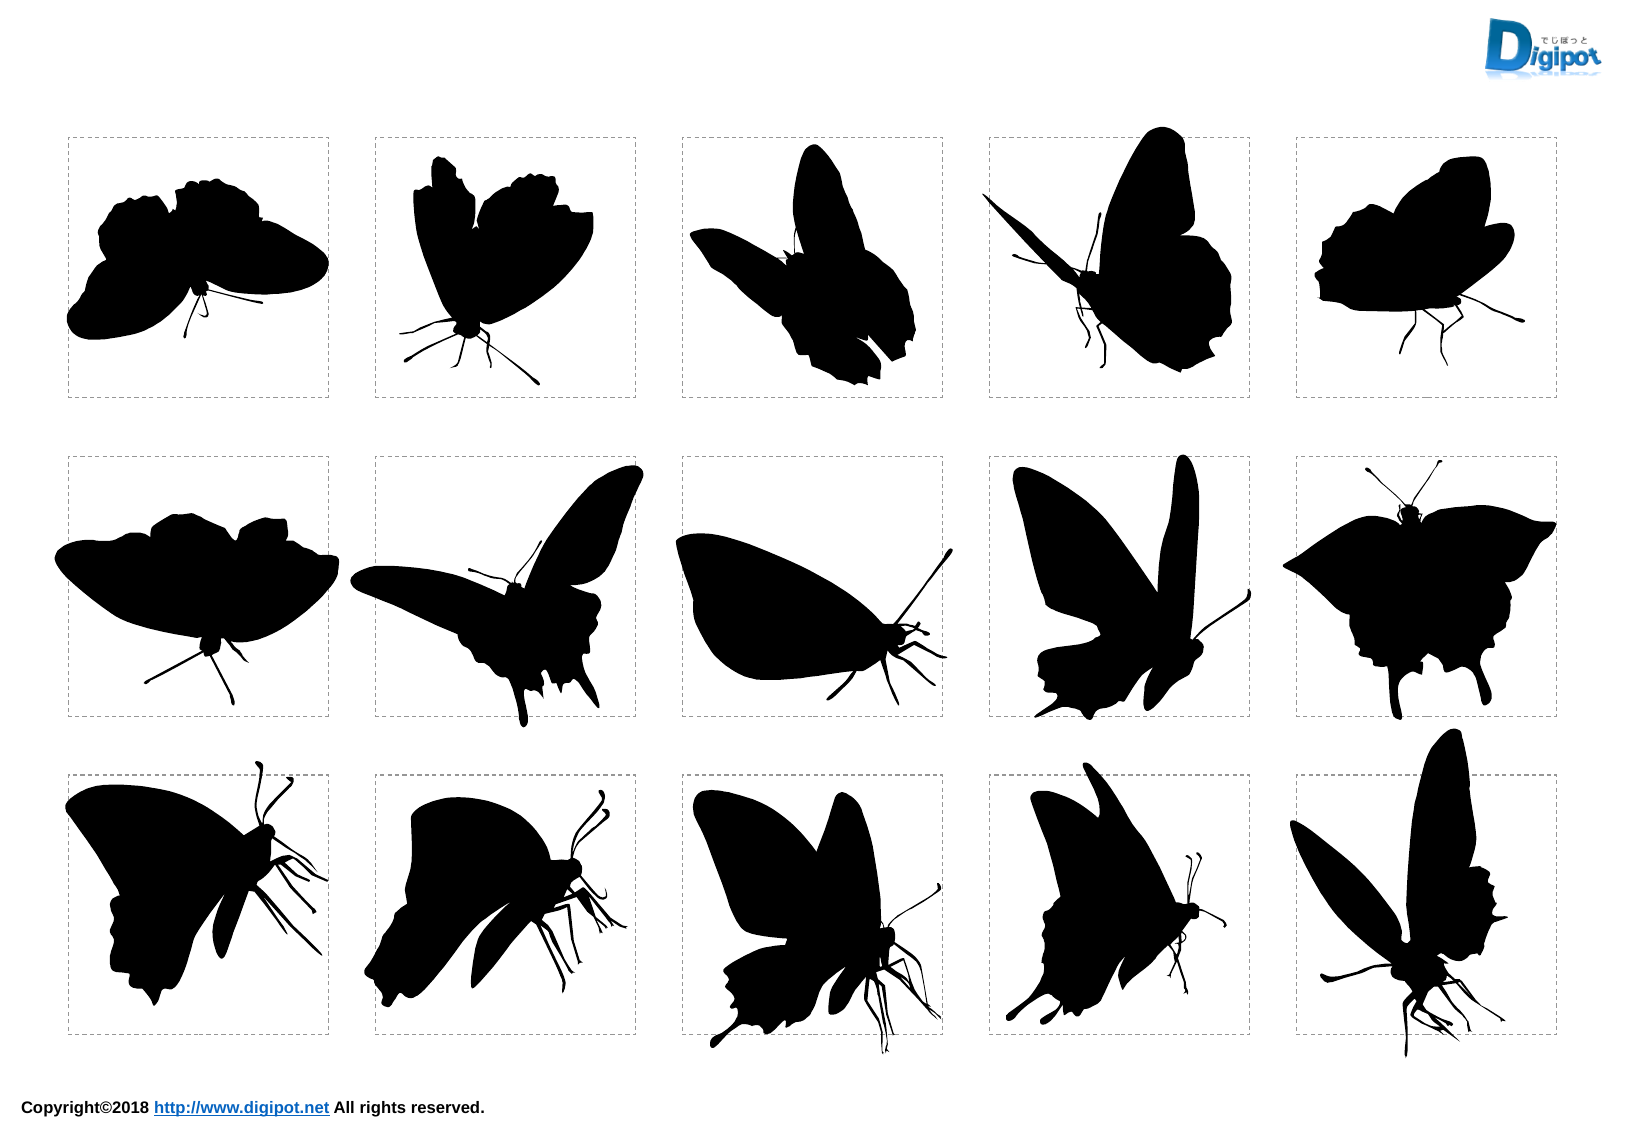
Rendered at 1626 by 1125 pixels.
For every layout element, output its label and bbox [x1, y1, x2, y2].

text_box [692, 789, 942, 1055]
text_box [1314, 156, 1526, 366]
text_box [1282, 460, 1557, 720]
text_box [54, 513, 340, 706]
text_box [1012, 454, 1252, 720]
text_box [982, 126, 1232, 373]
text_box [364, 789, 629, 1008]
text_box [399, 156, 594, 386]
picture [1485, 18, 1602, 82]
text_box [350, 465, 644, 728]
text_box [65, 761, 329, 1006]
text_box [675, 533, 953, 706]
text_box [689, 144, 916, 386]
text_box [66, 178, 329, 340]
text_box [1006, 762, 1227, 1025]
text_box [1290, 728, 1508, 1059]
